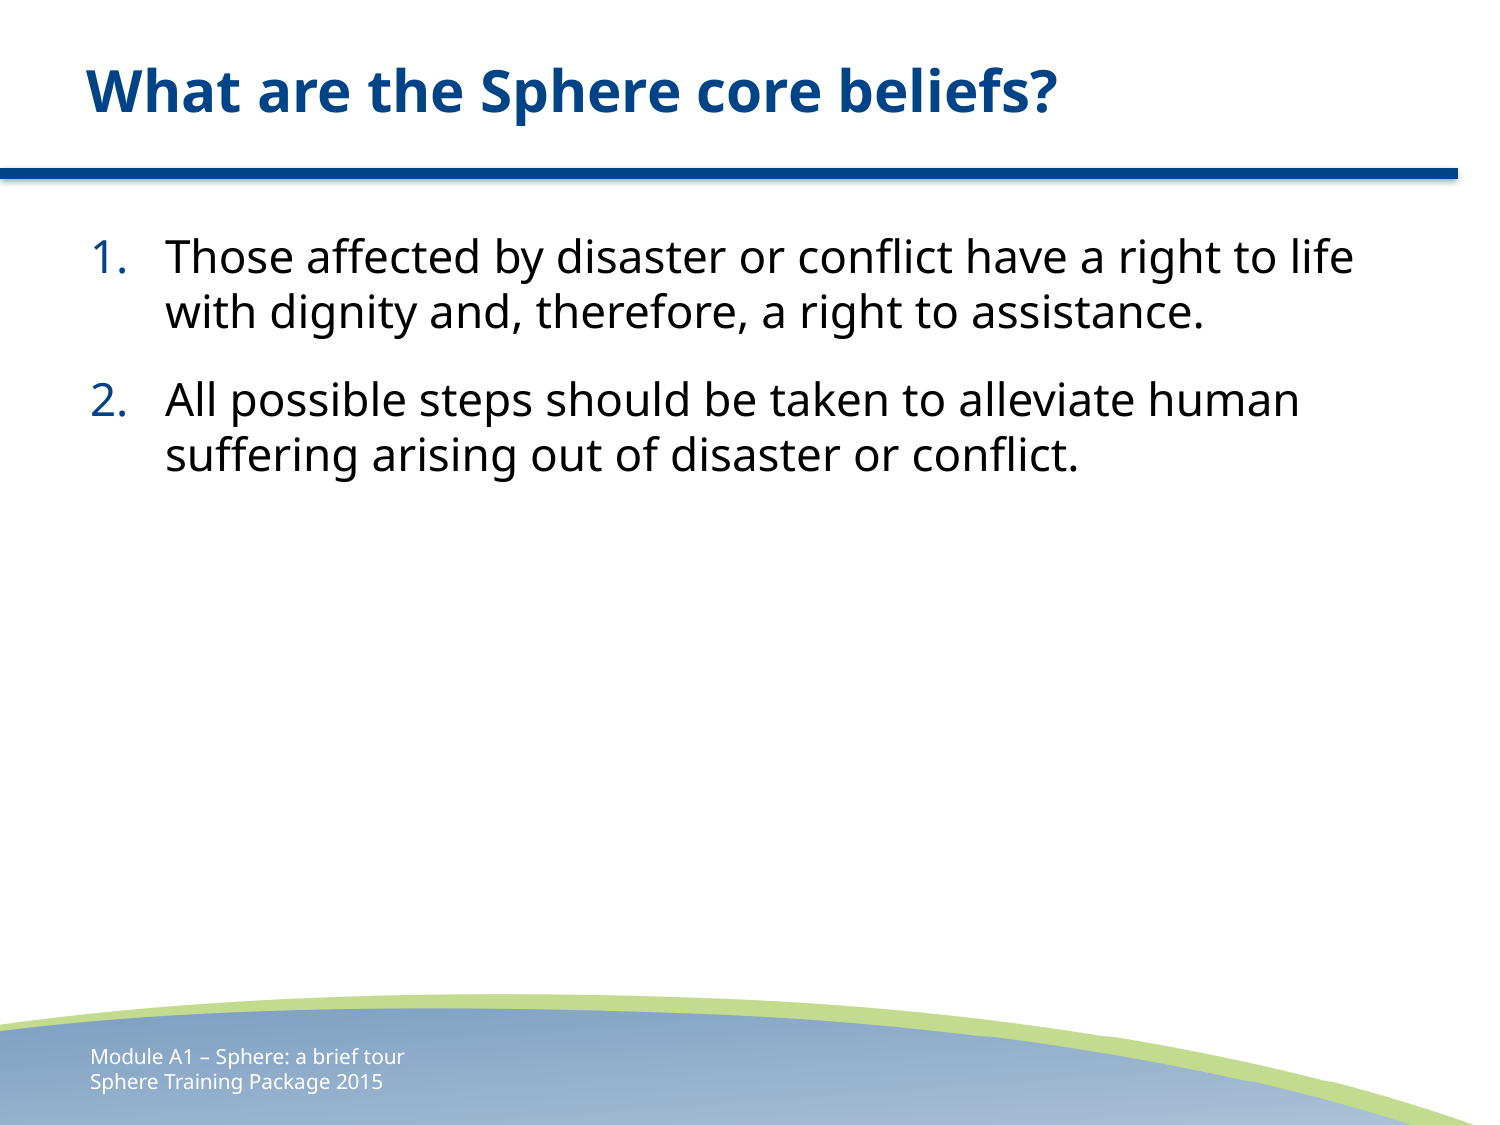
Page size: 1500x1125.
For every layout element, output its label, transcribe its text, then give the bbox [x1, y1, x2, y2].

title What are the Sphere core beliefs? [75, 0, 1335, 178]
list Those affected by disaster or conflict have a right to life with dignity and, therefore, a right to assistance. All possible steps should be taken to alleviate human suffering arising out of disaster or conflict. [75, 219, 1425, 1005]
footer Module A1 – Sphere: a brief tour Sphere Training Package 2015 [75, 1038, 1109, 1099]
picture [0, 992, 1500, 1125]
